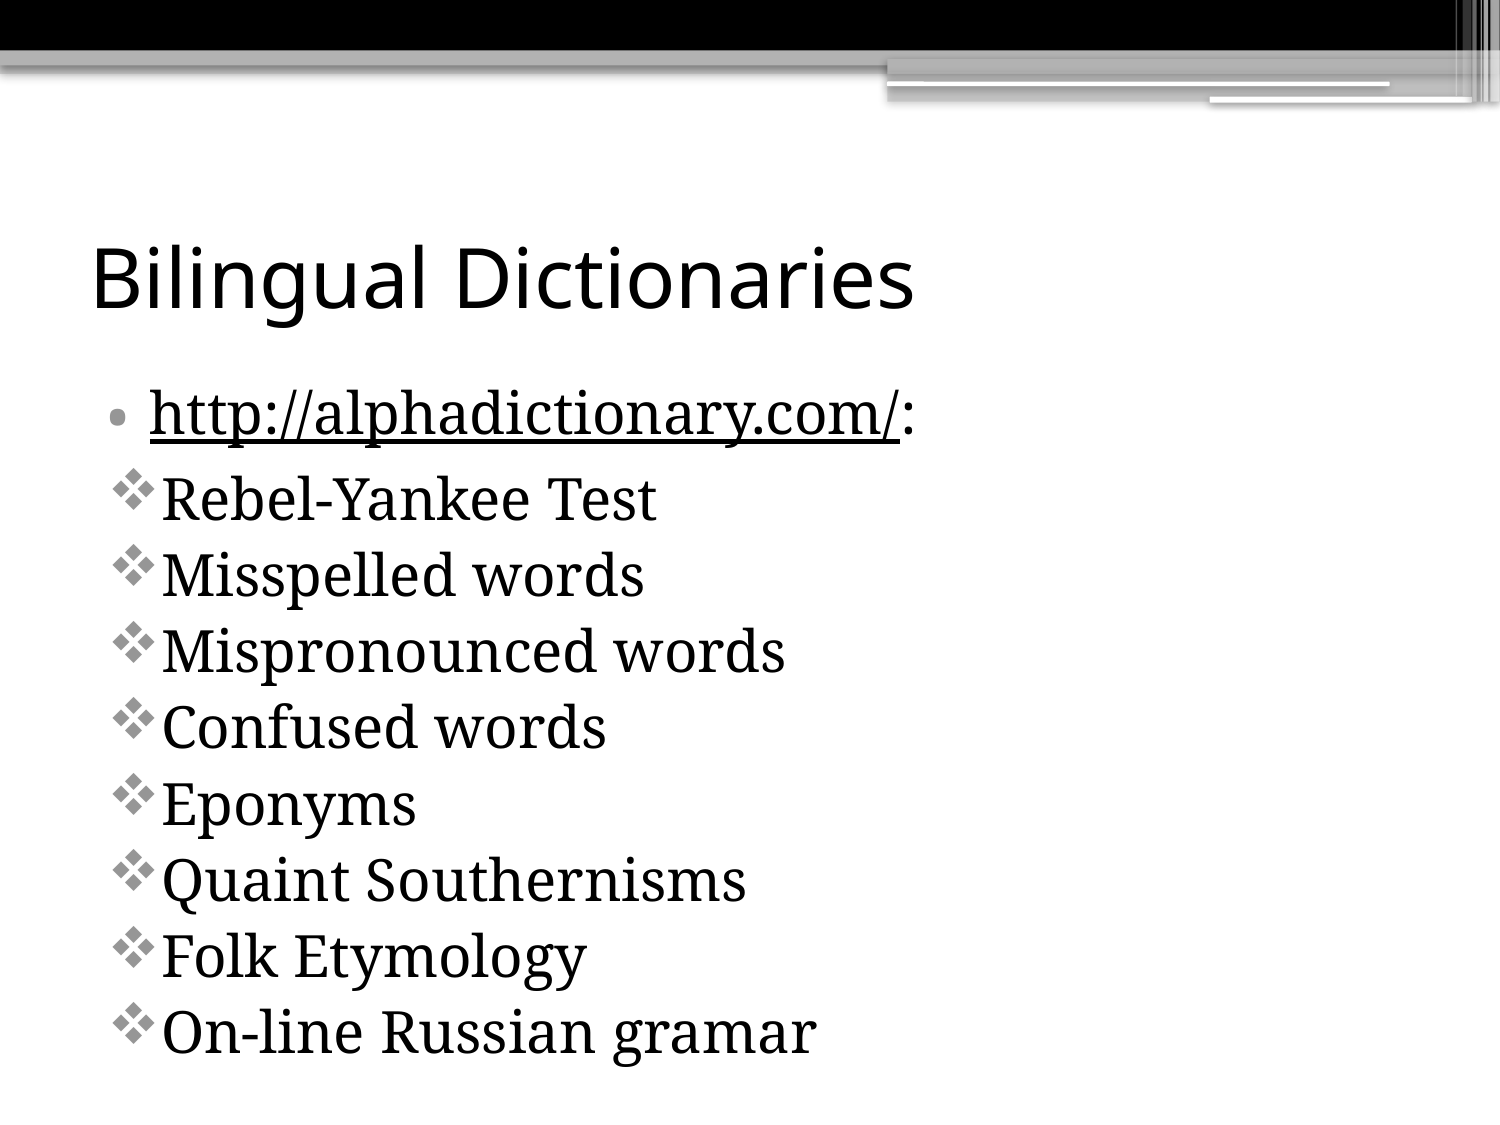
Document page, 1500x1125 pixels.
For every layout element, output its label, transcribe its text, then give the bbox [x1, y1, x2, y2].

title Bilingual Dictionaries [75, 187, 1425, 363]
list http://alphadictionary.com/: Rebel-Yankee Test Misspelled words Mispronounced words Confused words Eponyms Quaint Southernisms Folk Etymology On-line Russian gramar [75, 368, 1425, 1079]
